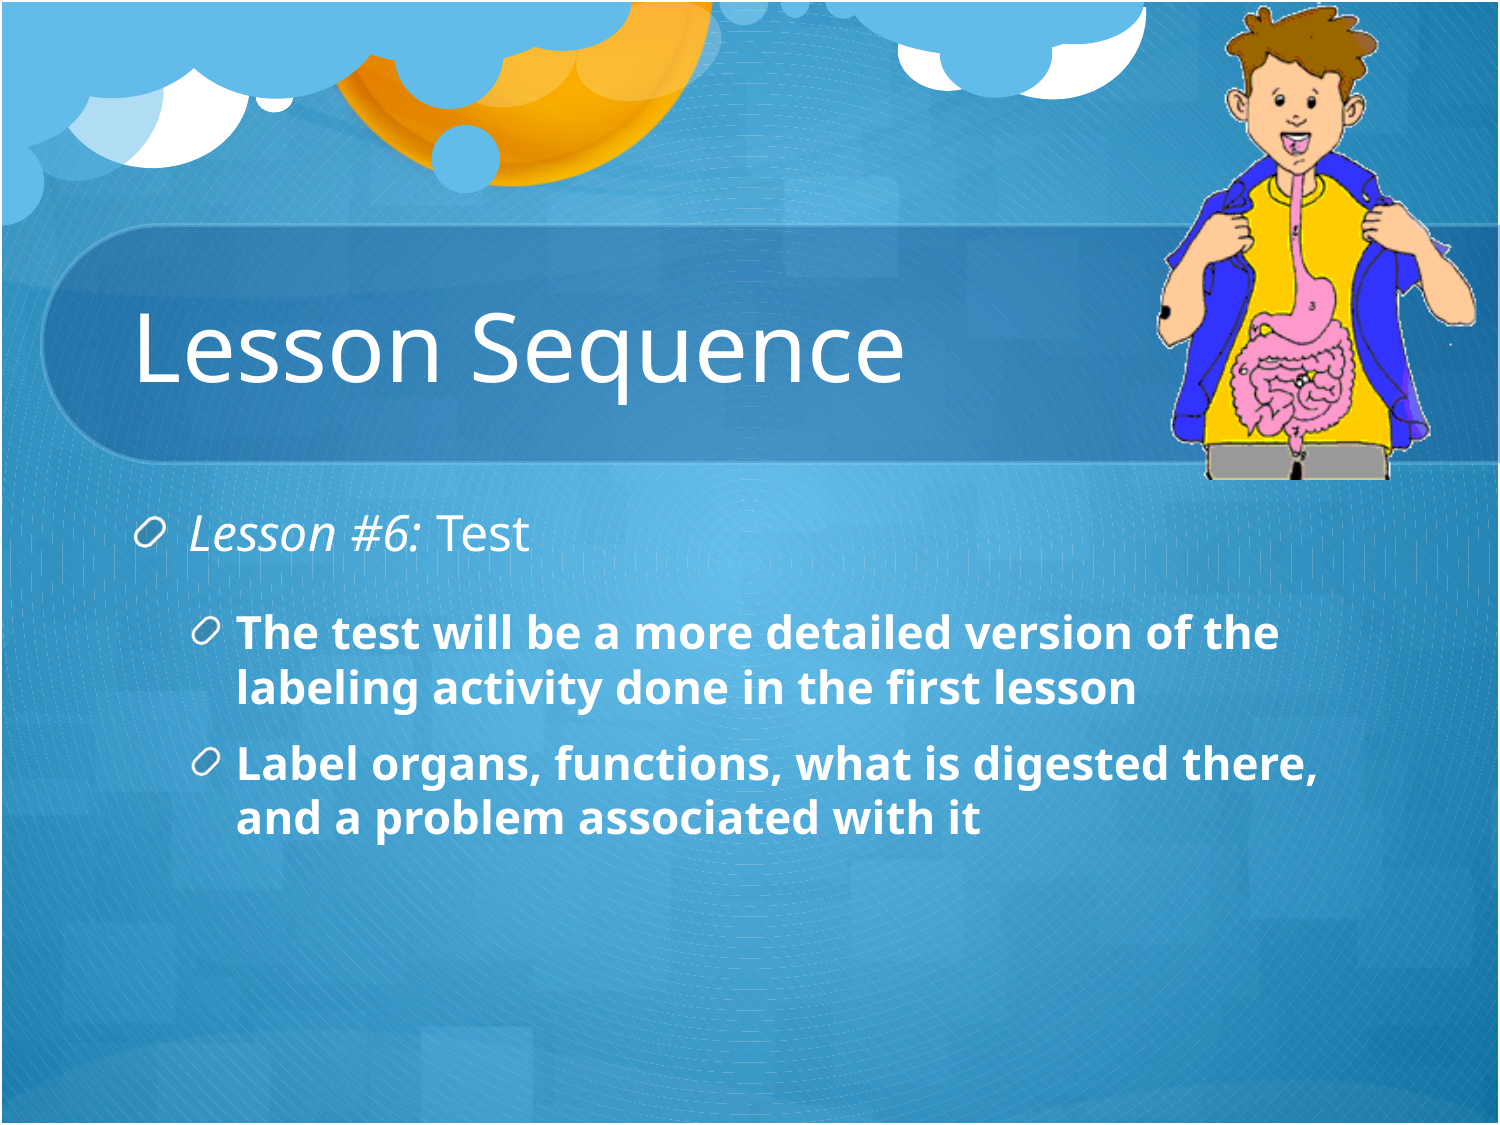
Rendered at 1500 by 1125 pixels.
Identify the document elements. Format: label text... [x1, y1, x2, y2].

picture [2, 0, 1498, 1123]
list Lesson #6: Test The test will be a more detailed version of the labeling activity done in the first lesson Label organs, functions, what is digested there, and a problem associated with it [116, 494, 1383, 1050]
title Lesson Sequence [116, 224, 1148, 463]
